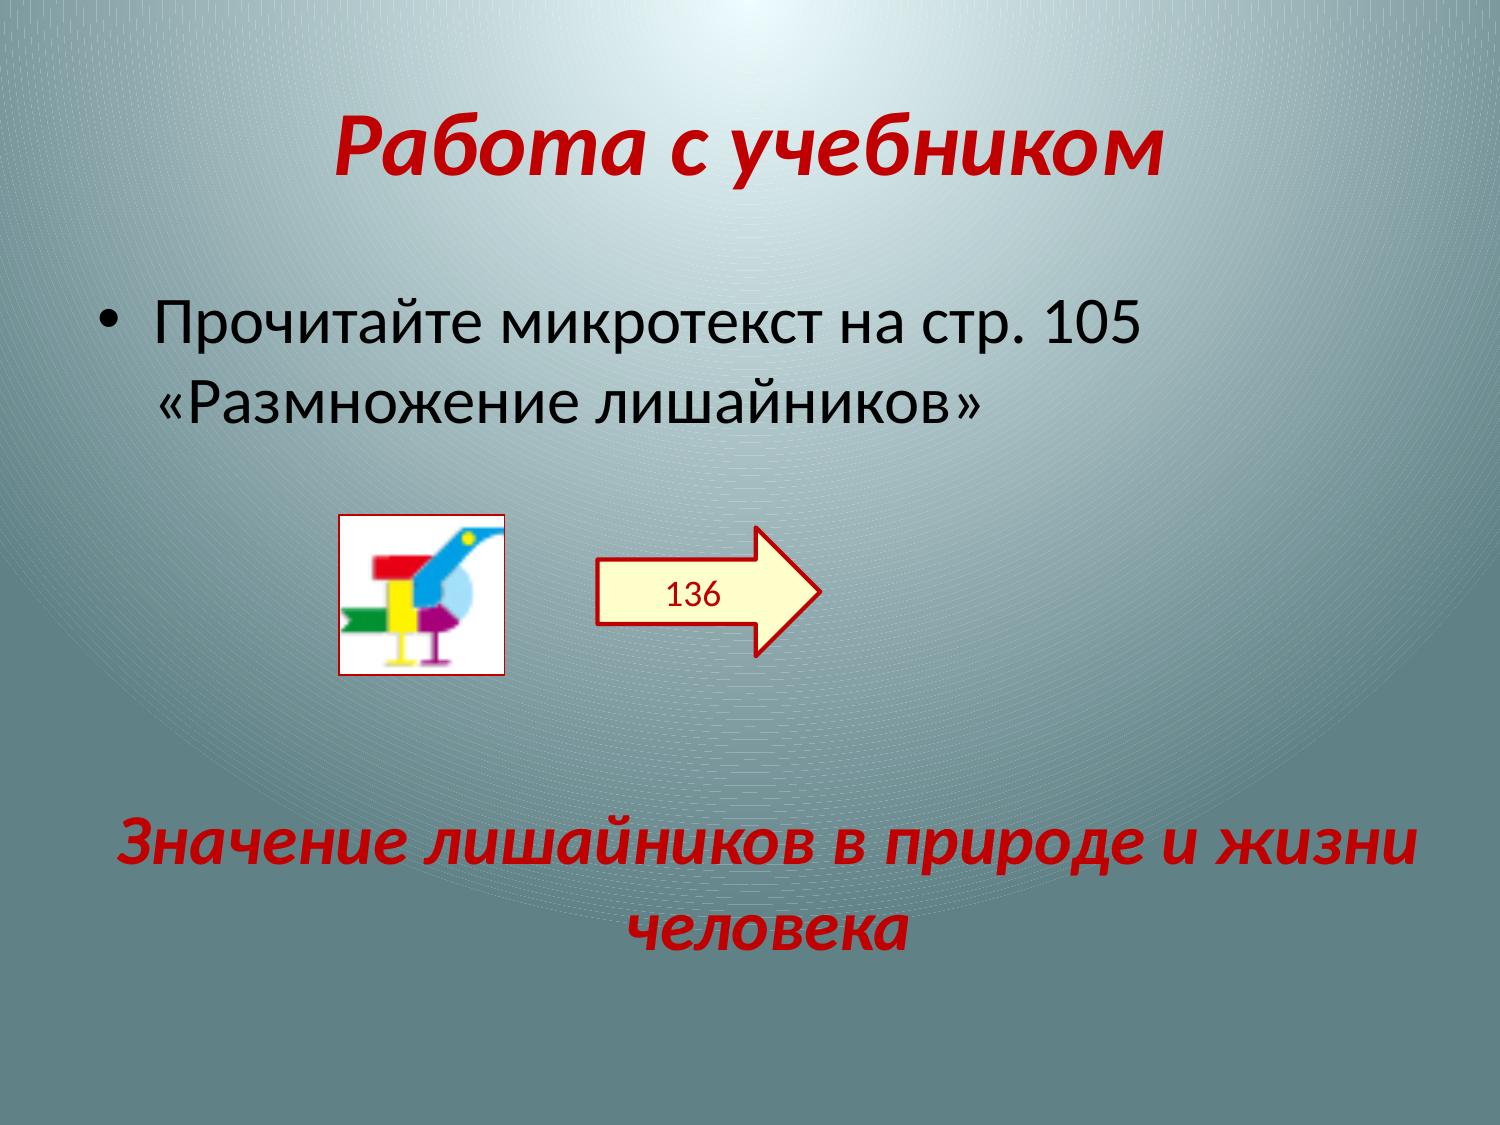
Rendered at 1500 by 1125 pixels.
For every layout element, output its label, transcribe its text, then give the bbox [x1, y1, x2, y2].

text_box 136 [595, 525, 823, 659]
text_box Значение лишайников в природе и жизни человека [93, 785, 1444, 973]
title Работа с учебником [75, 45, 1425, 233]
picture [339, 515, 505, 675]
list Прочитайте микротекст на стр. 105 «Размножение лишайников» [82, 269, 1432, 664]
